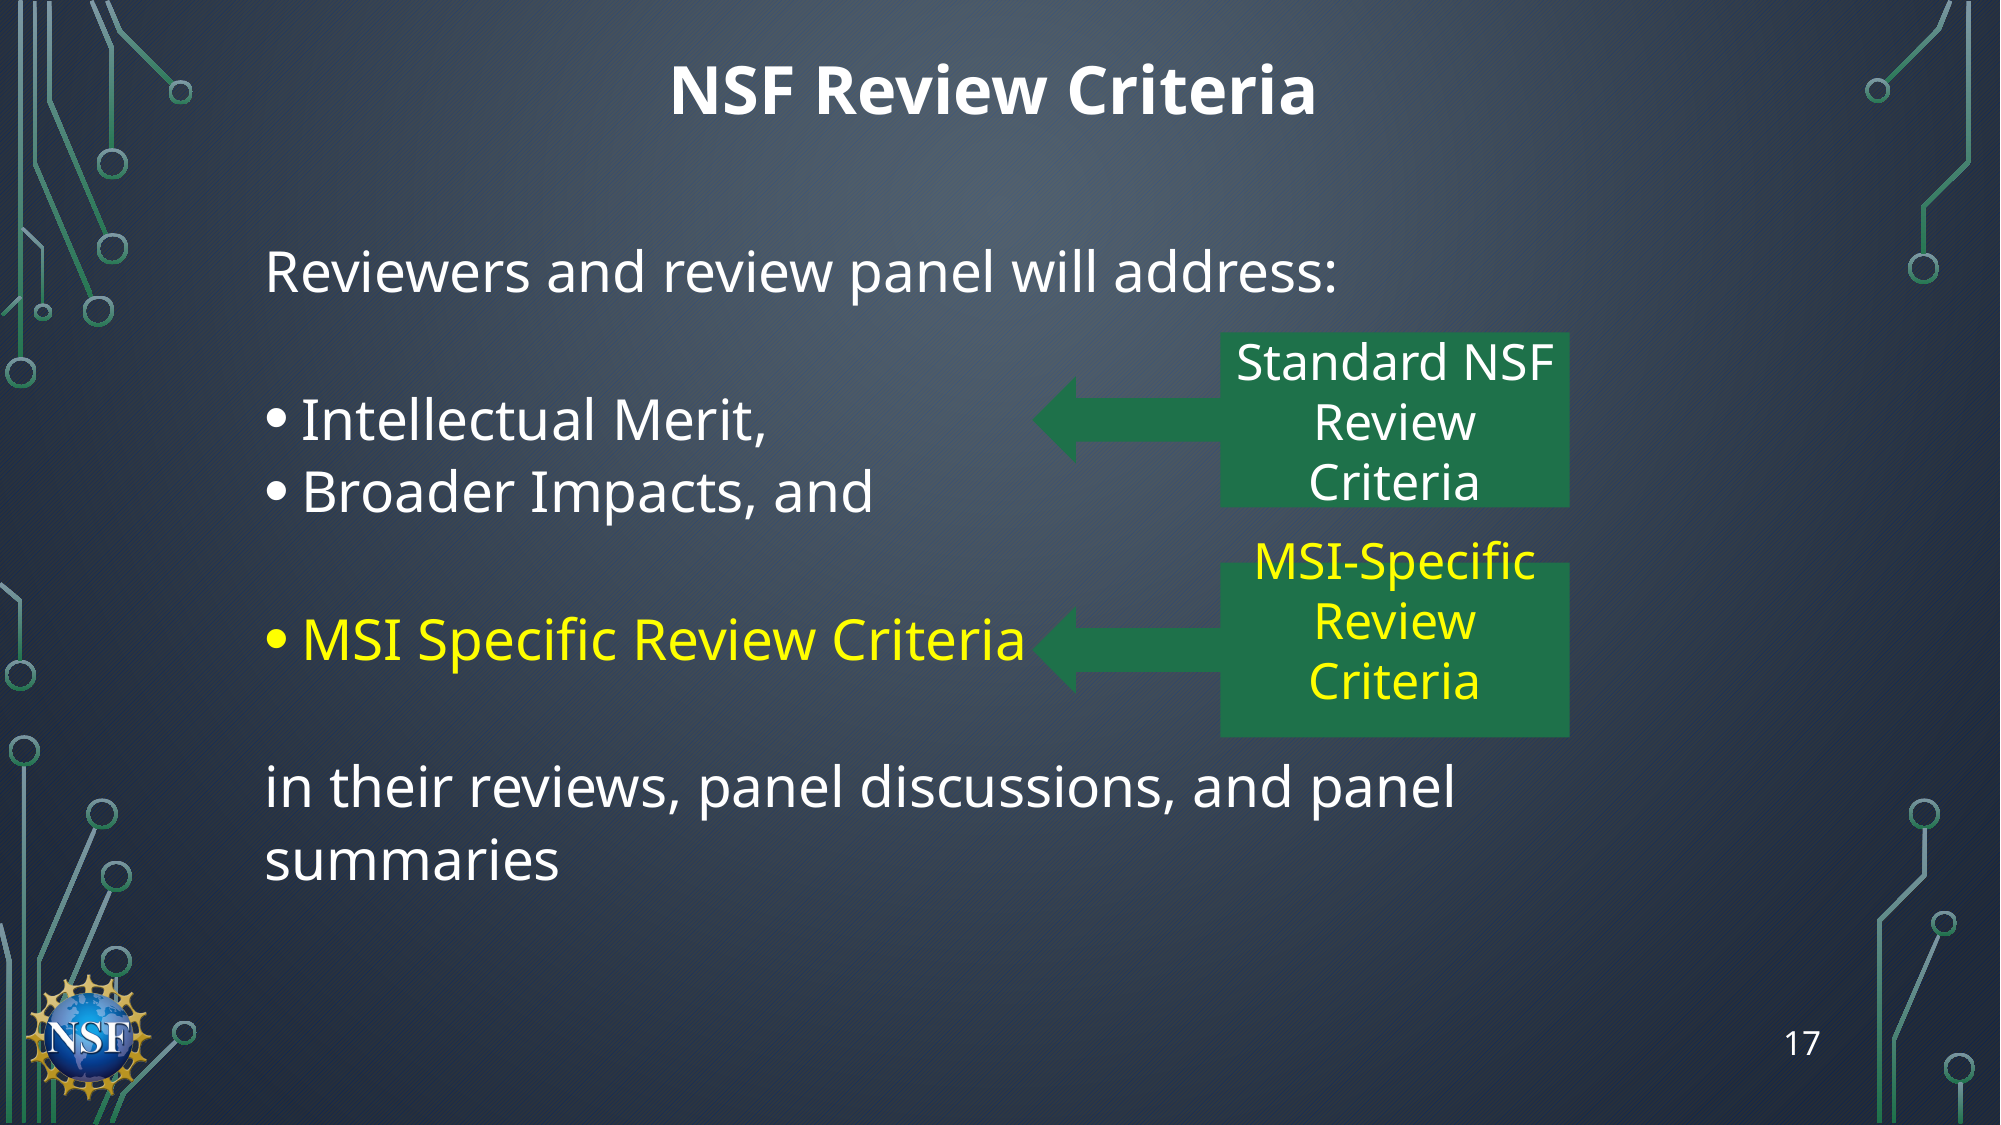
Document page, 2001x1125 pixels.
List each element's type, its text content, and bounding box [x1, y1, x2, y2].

picture [24, 972, 153, 1102]
text_box Standard NSF Review Criteria [1031, 331, 1571, 509]
text_box MSI-Specific Review Criteria [1031, 561, 1571, 739]
title NSF Review Criteria [249, 0, 1738, 175]
list Reviewers and review panel will address: Intellectual Merit, Broader Impacts, and MSI Specific Review Criteria in their reviews, panel discussions, and panel summaries [249, 223, 1707, 902]
slide_number 17 [1709, 1014, 1837, 1075]
